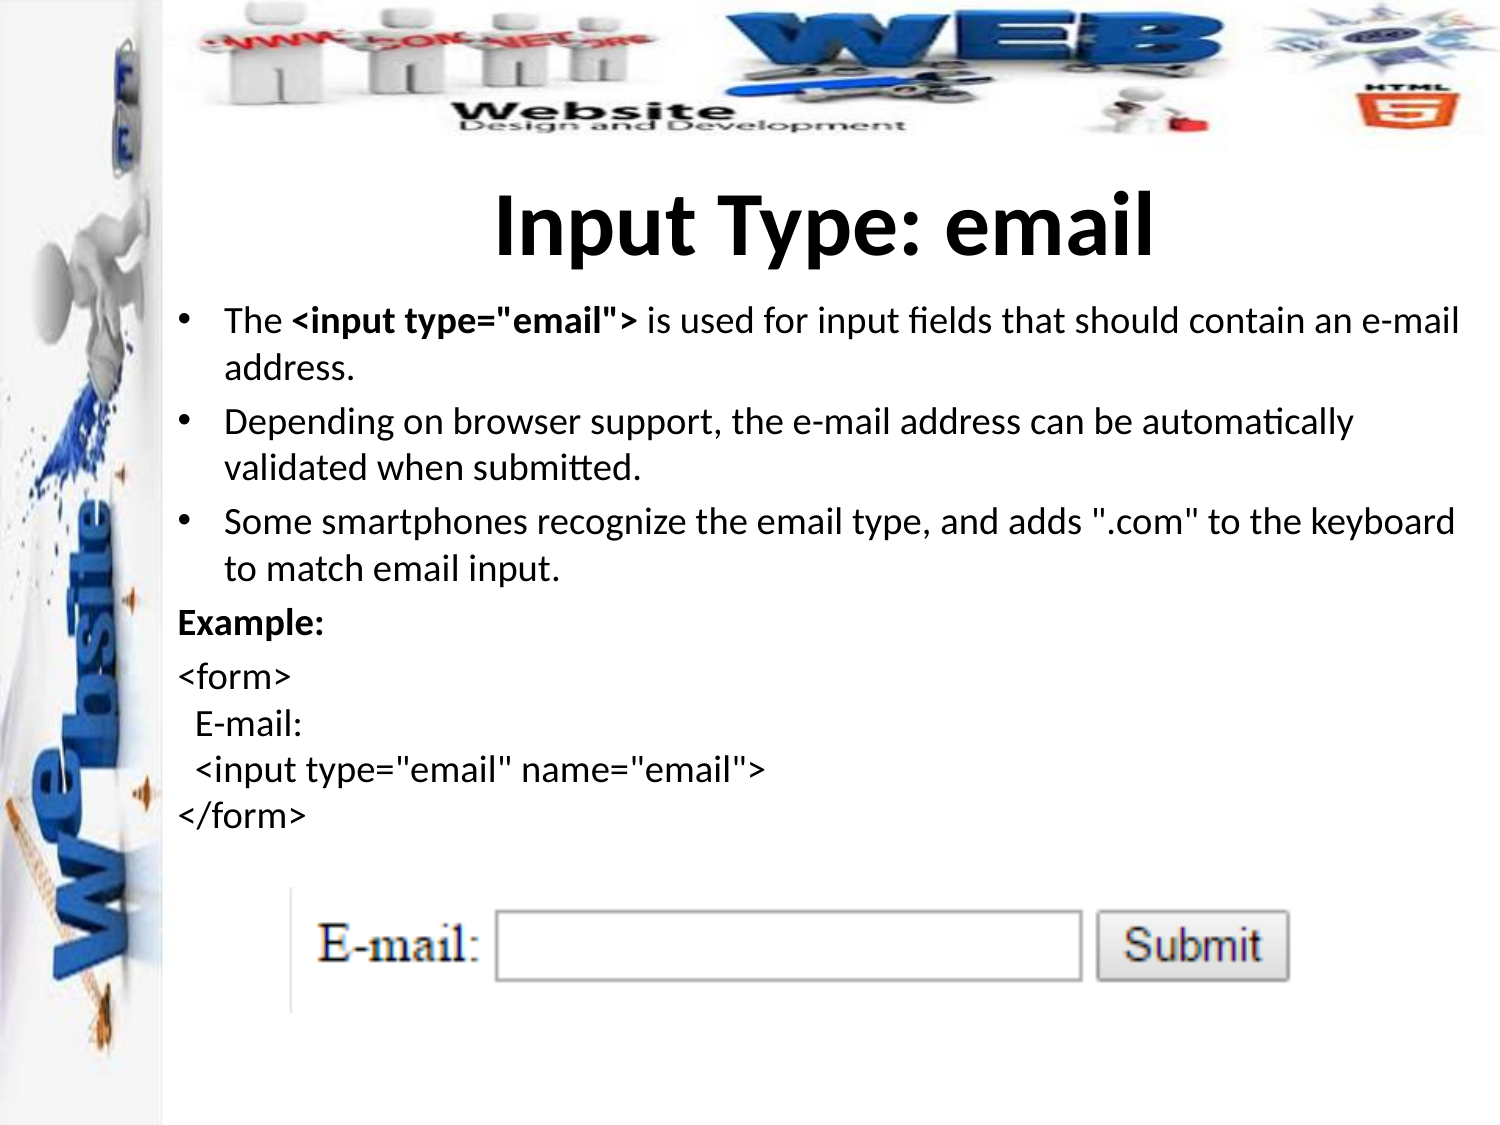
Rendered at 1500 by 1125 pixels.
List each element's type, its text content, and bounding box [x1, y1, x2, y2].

title Input Type: email [150, 125, 1500, 313]
list The <input type="email"> is used for input fields that should contain an e-mail address. Depending on browser support, the e-mail address can be automatically validated when submitted. Some smartphones recognize the email type, and adds ".com" to the keyboard to match email input. Example: <form> E-mail: <input type="email" name="email"> </form> [162, 287, 1500, 1118]
picture [289, 887, 1324, 1013]
picture [0, 0, 1500, 1125]
